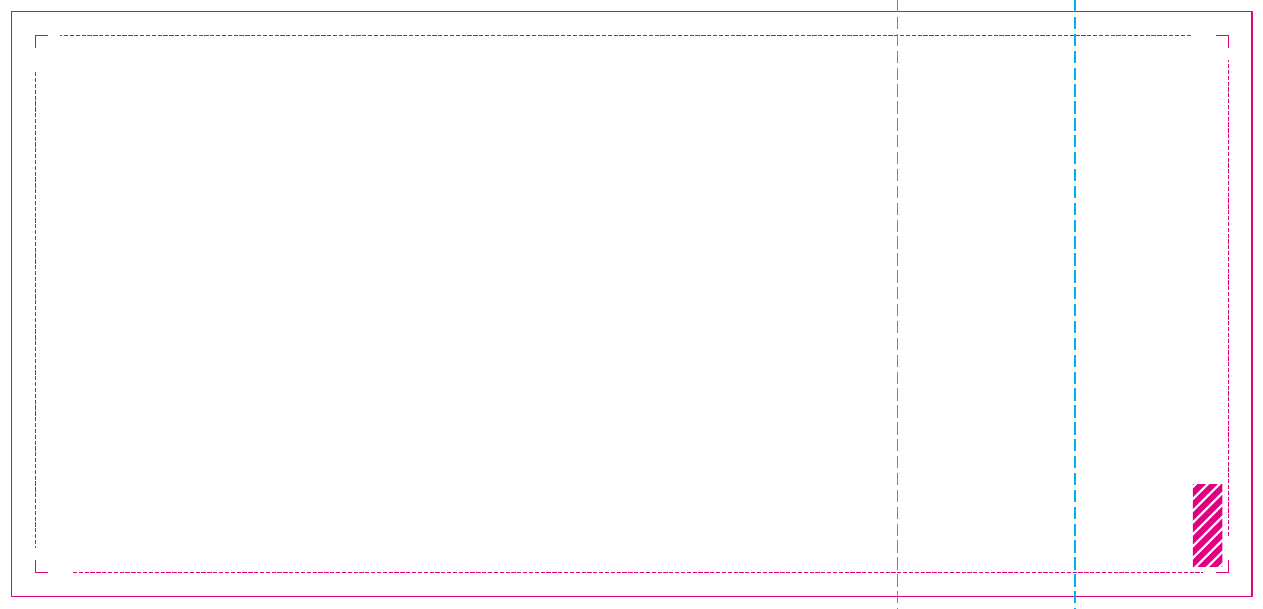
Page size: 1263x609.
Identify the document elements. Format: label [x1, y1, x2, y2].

text_box [1079, 11, 1252, 597]
text_box [11, 11, 893, 597]
text_box [903, 11, 1070, 597]
